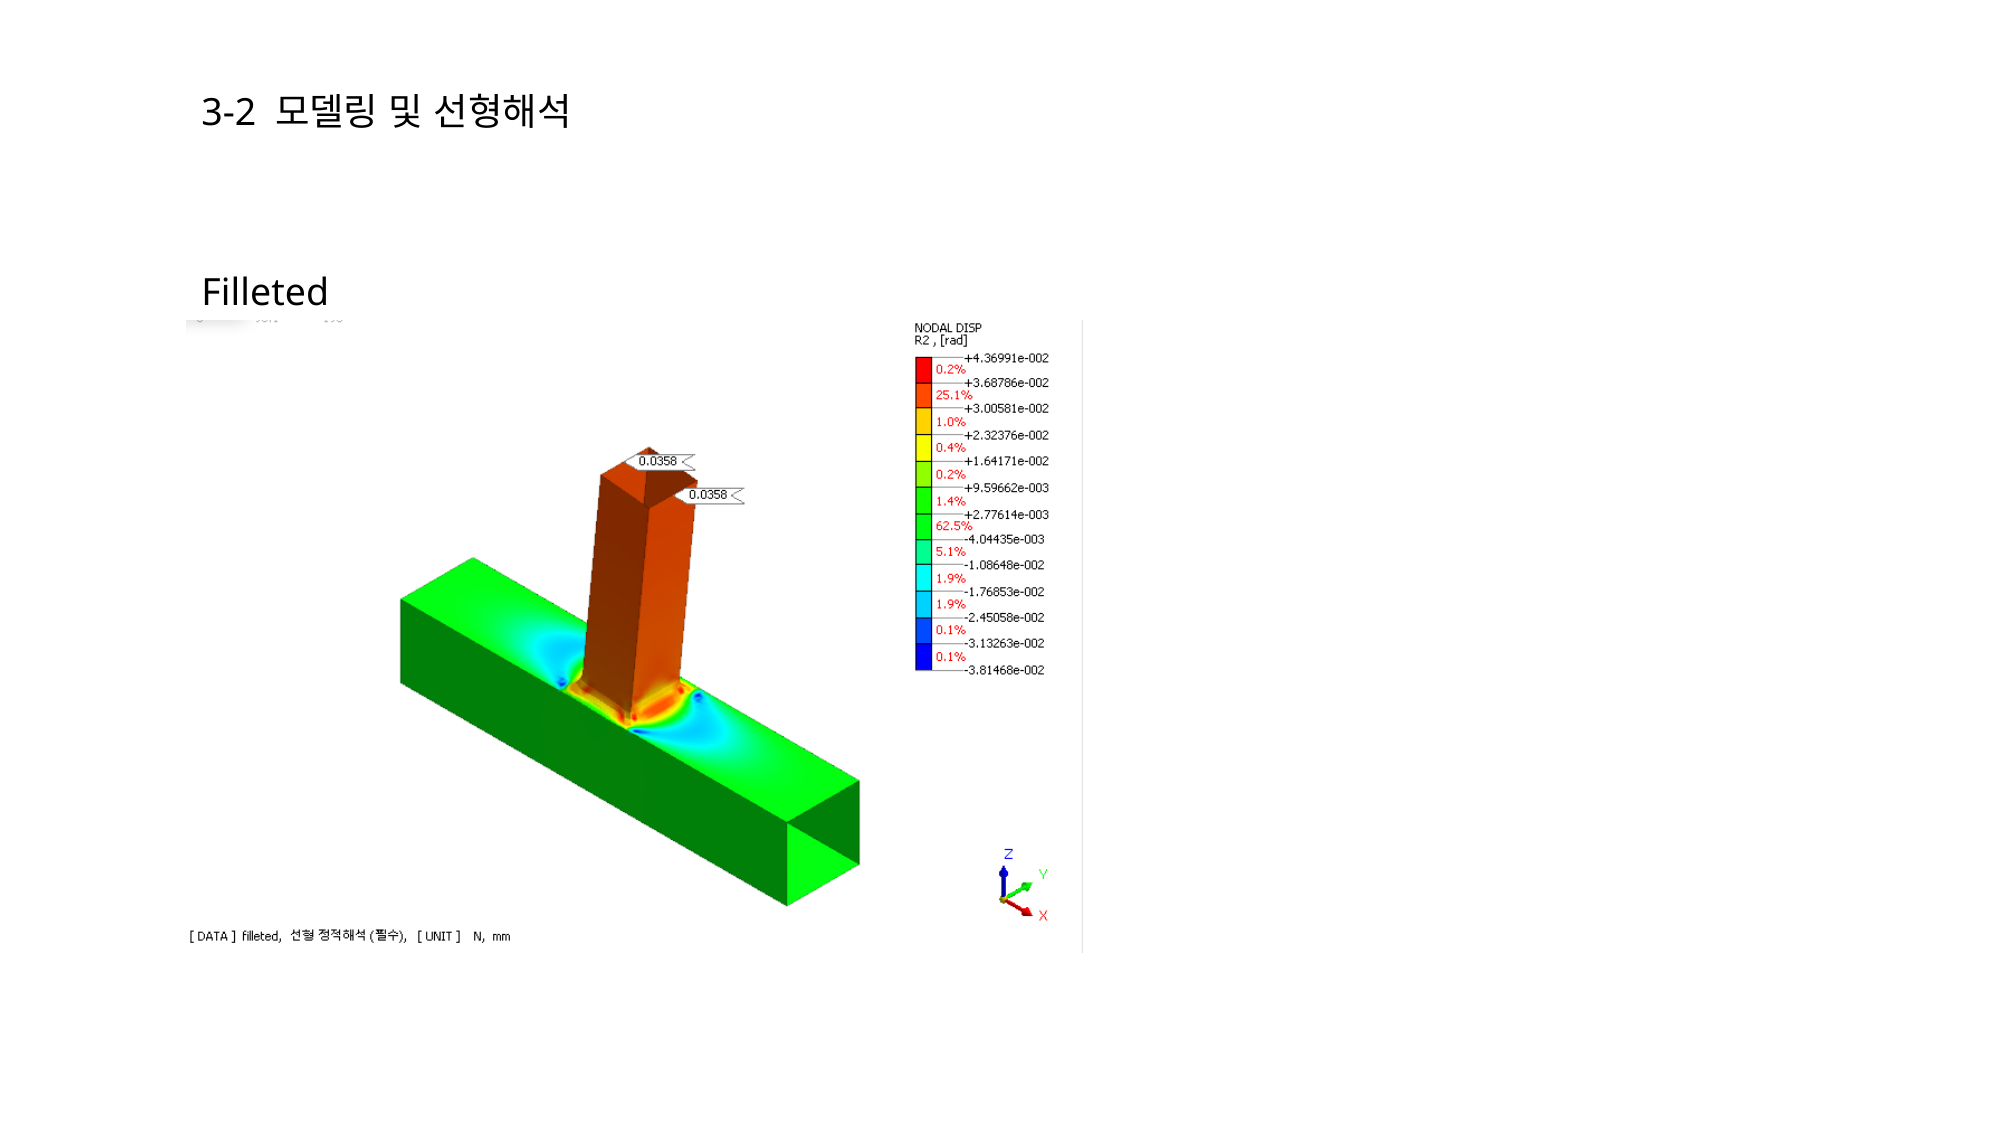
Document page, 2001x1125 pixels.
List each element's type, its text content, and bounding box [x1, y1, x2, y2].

text_box Filleted [186, 260, 568, 320]
text_box 3-2 모델링 및 선형해석 [186, 80, 743, 141]
picture [186, 320, 1083, 953]
